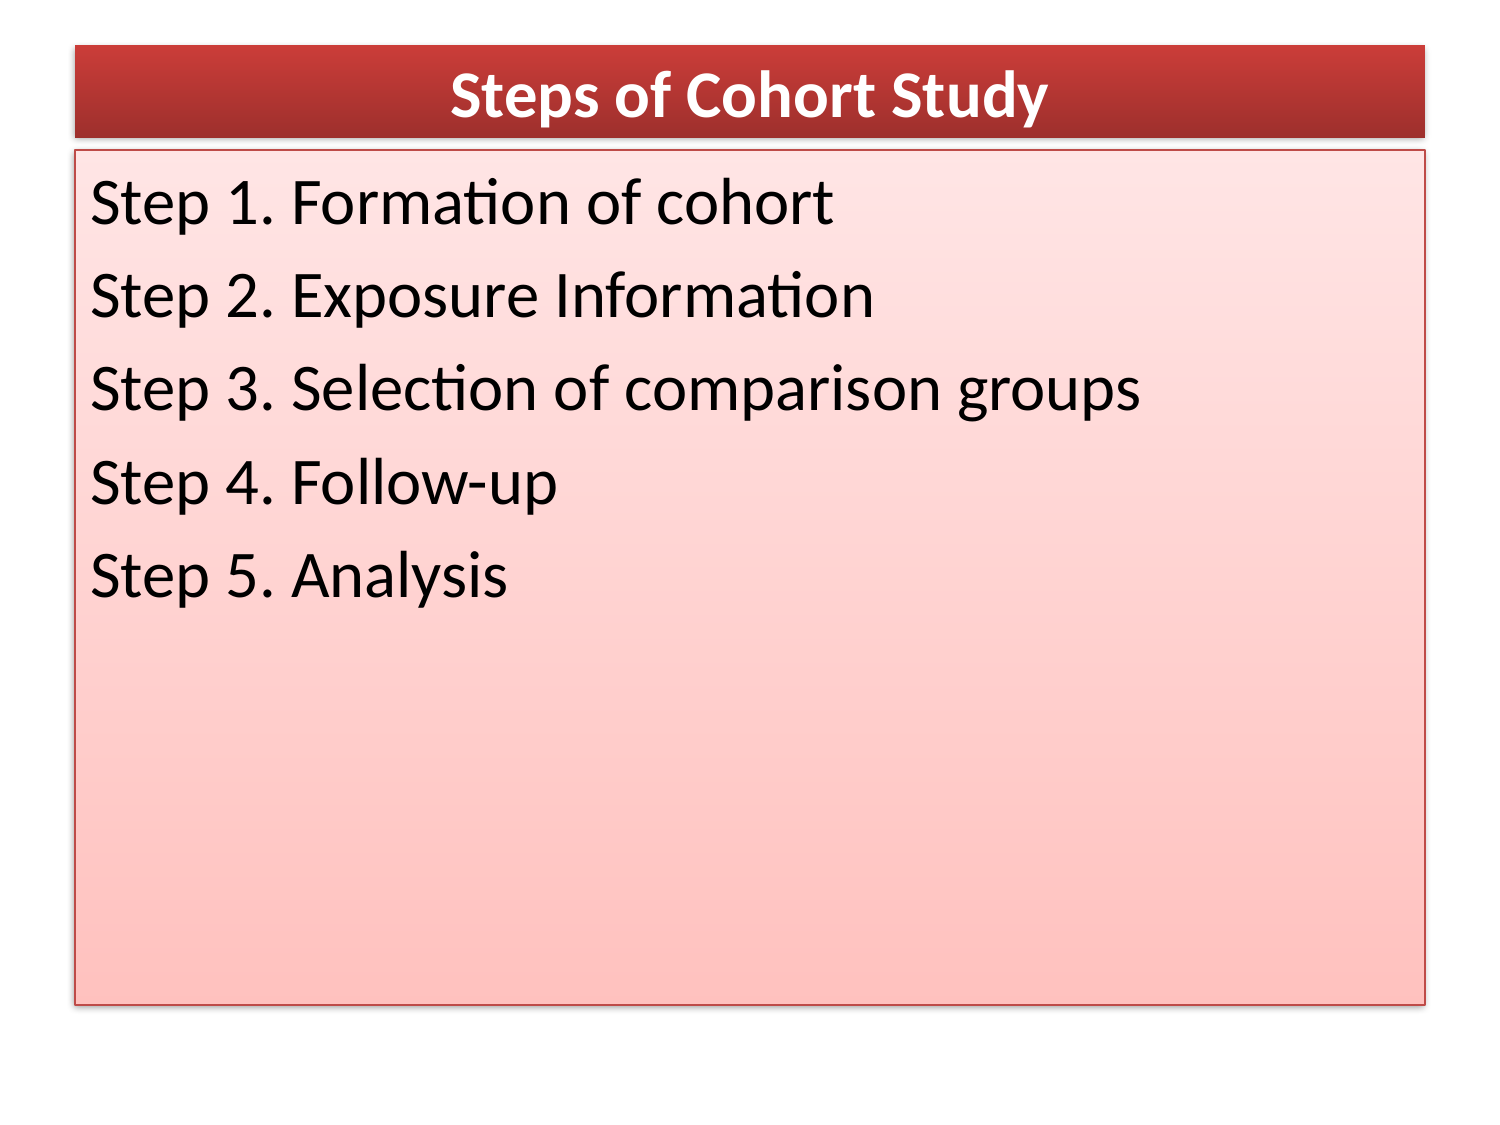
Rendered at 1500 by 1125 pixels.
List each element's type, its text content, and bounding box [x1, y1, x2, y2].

title Steps of Cohort Study [75, 45, 1425, 138]
list Step 1. Formation of cohort Step 2. Exposure Information Step 3. Selection of comparison groups Step 4. Follow-up Step 5. Analysis [74, 149, 1426, 1006]
